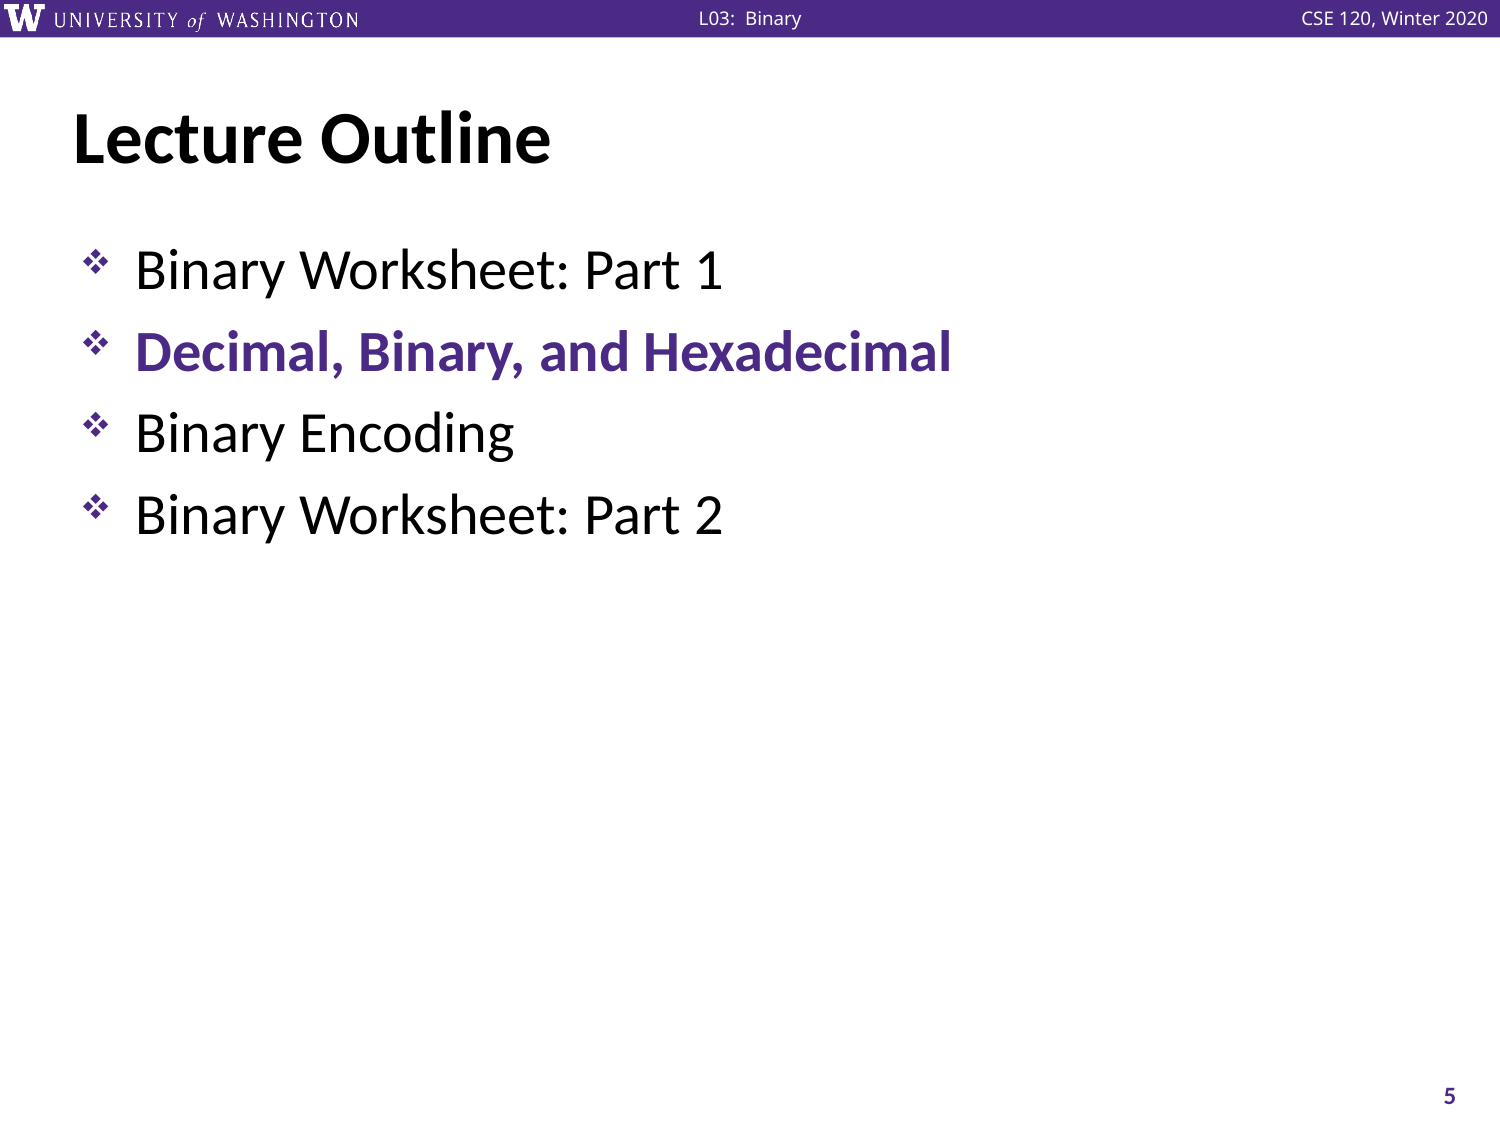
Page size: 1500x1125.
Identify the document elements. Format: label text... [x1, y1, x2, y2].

slide_number 5 [1400, 1065, 1500, 1125]
picture [4, 4, 358, 32]
list Binary Worksheet: Part 1 Decimal, Binary, and Hexadecimal Binary Encoding Binary Worksheet: Part 2 [64, 223, 1438, 1040]
title Lecture Outline [58, 71, 1438, 197]
